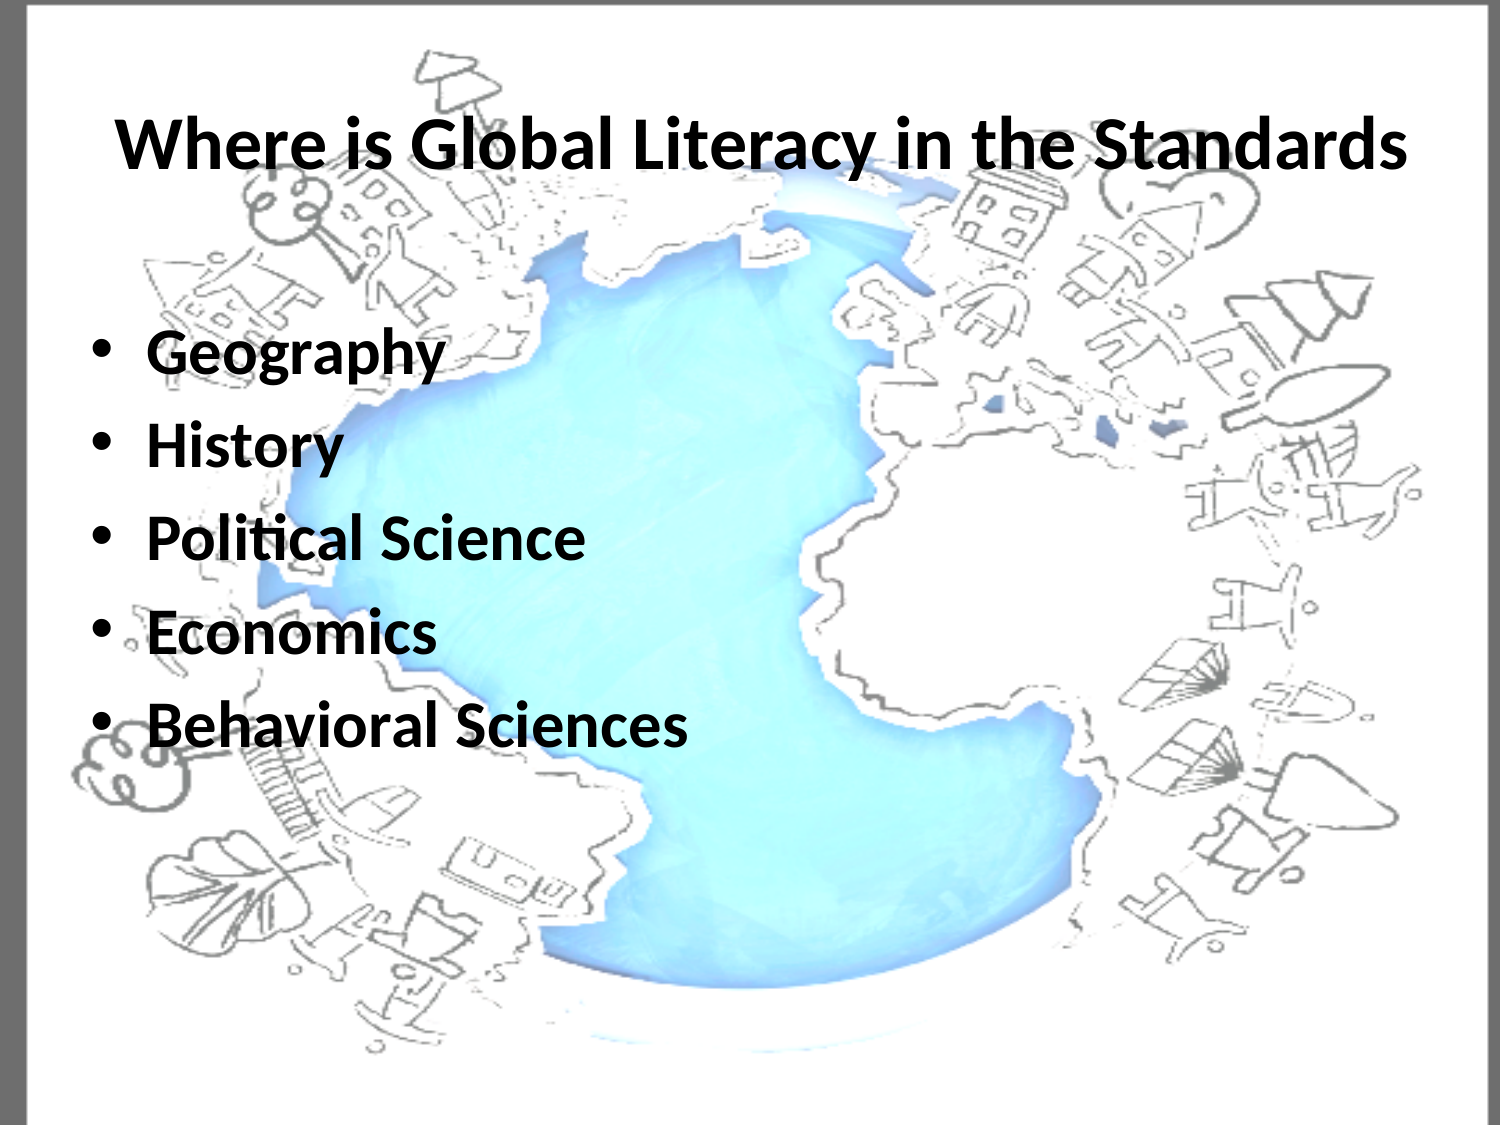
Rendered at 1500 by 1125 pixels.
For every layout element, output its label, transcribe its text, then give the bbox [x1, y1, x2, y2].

title Where is Global Literacy in the Standards [75, 45, 1450, 233]
list Geography History Political Science Economics Behavioral Sciences [75, 299, 1425, 1005]
